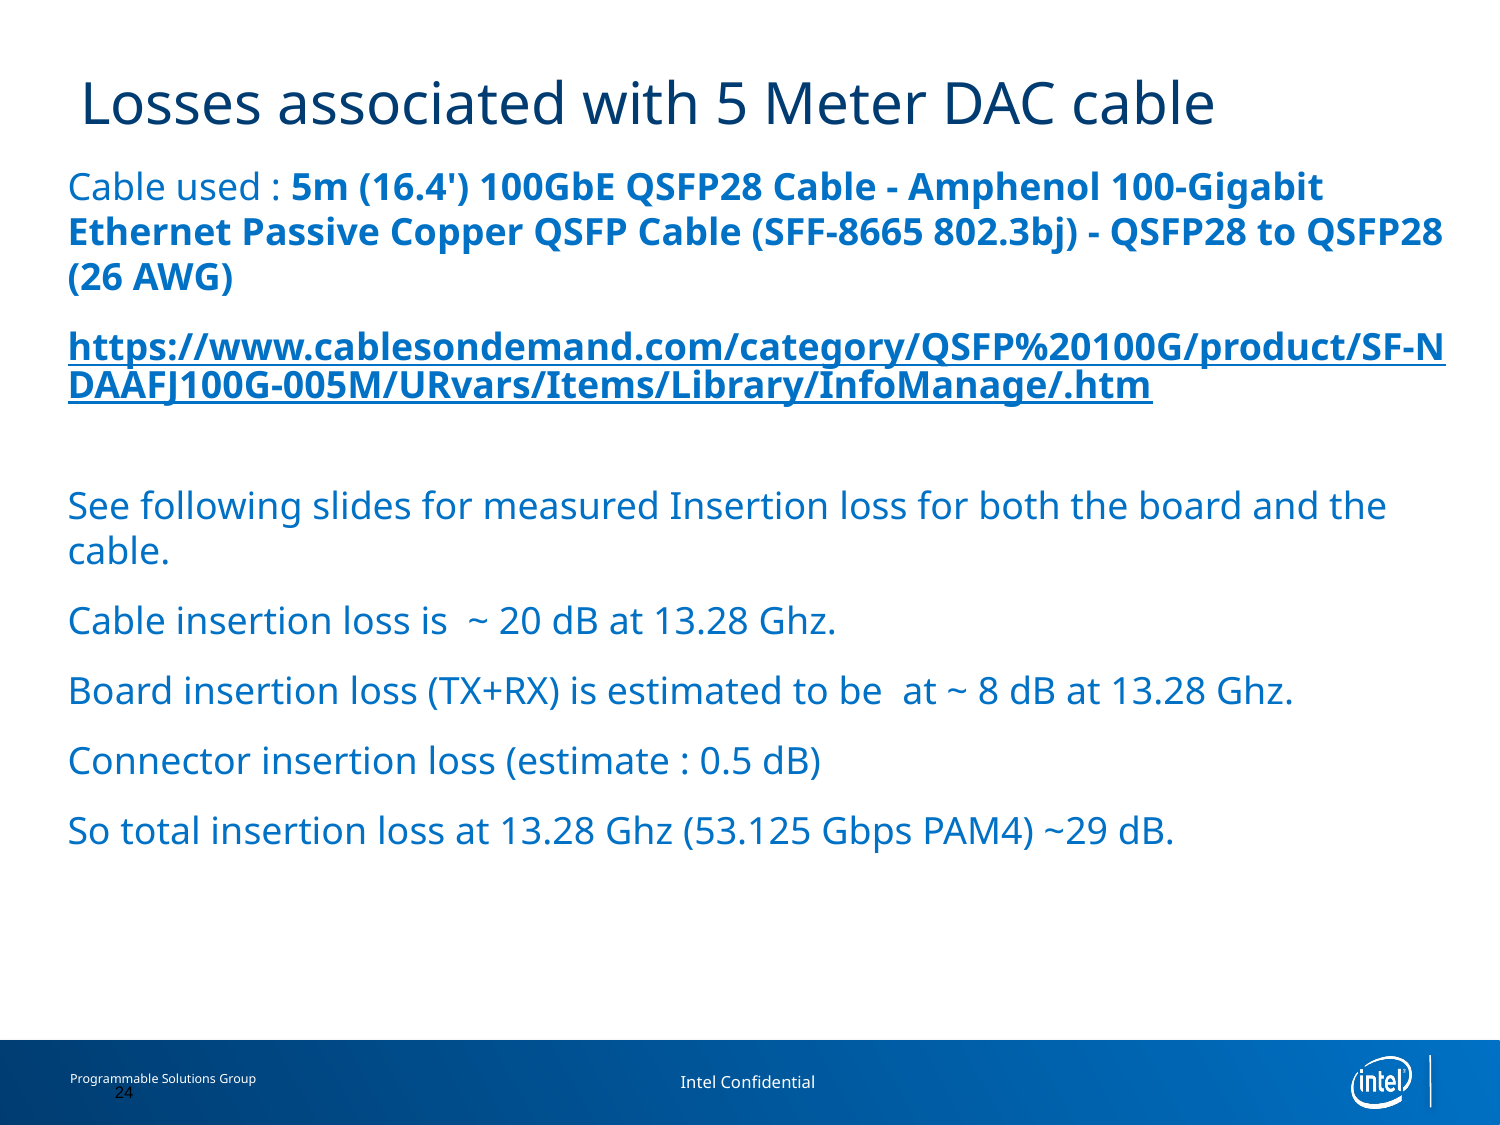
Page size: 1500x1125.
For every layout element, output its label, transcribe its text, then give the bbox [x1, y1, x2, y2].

slide_number 24 [19, 1069, 134, 1116]
list Cable used : 5m (16.4') 100GbE QSFP28 Cable - Amphenol 100-Gigabit Ethernet Passive Copper QSFP Cable (SFF-8665 802.3bj) - QSFP28 to QSFP28 (26 AWG) https://www.cablesondemand.com/category/QSFP%20100G/product/SF-NDAAFJ100G-005M/URvars/Items/Library/InfoManage/.htm See following slides for measured Insertion loss for both the board and the cable. Cable insertion loss is ~ 20 dB at 13.28 Ghz. Board insertion loss (TX+RX) is estimated to be at ~ 8 dB at 13.28 Ghz. Connector insertion loss (estimate : 0.5 dB) So total insertion loss at 13.28 Ghz (53.125 Gbps PAM4) ~29 dB. [67, 163, 1463, 991]
picture [1351, 1056, 1412, 1109]
title Losses associated with 5 Meter DAC cable [80, 65, 1444, 163]
